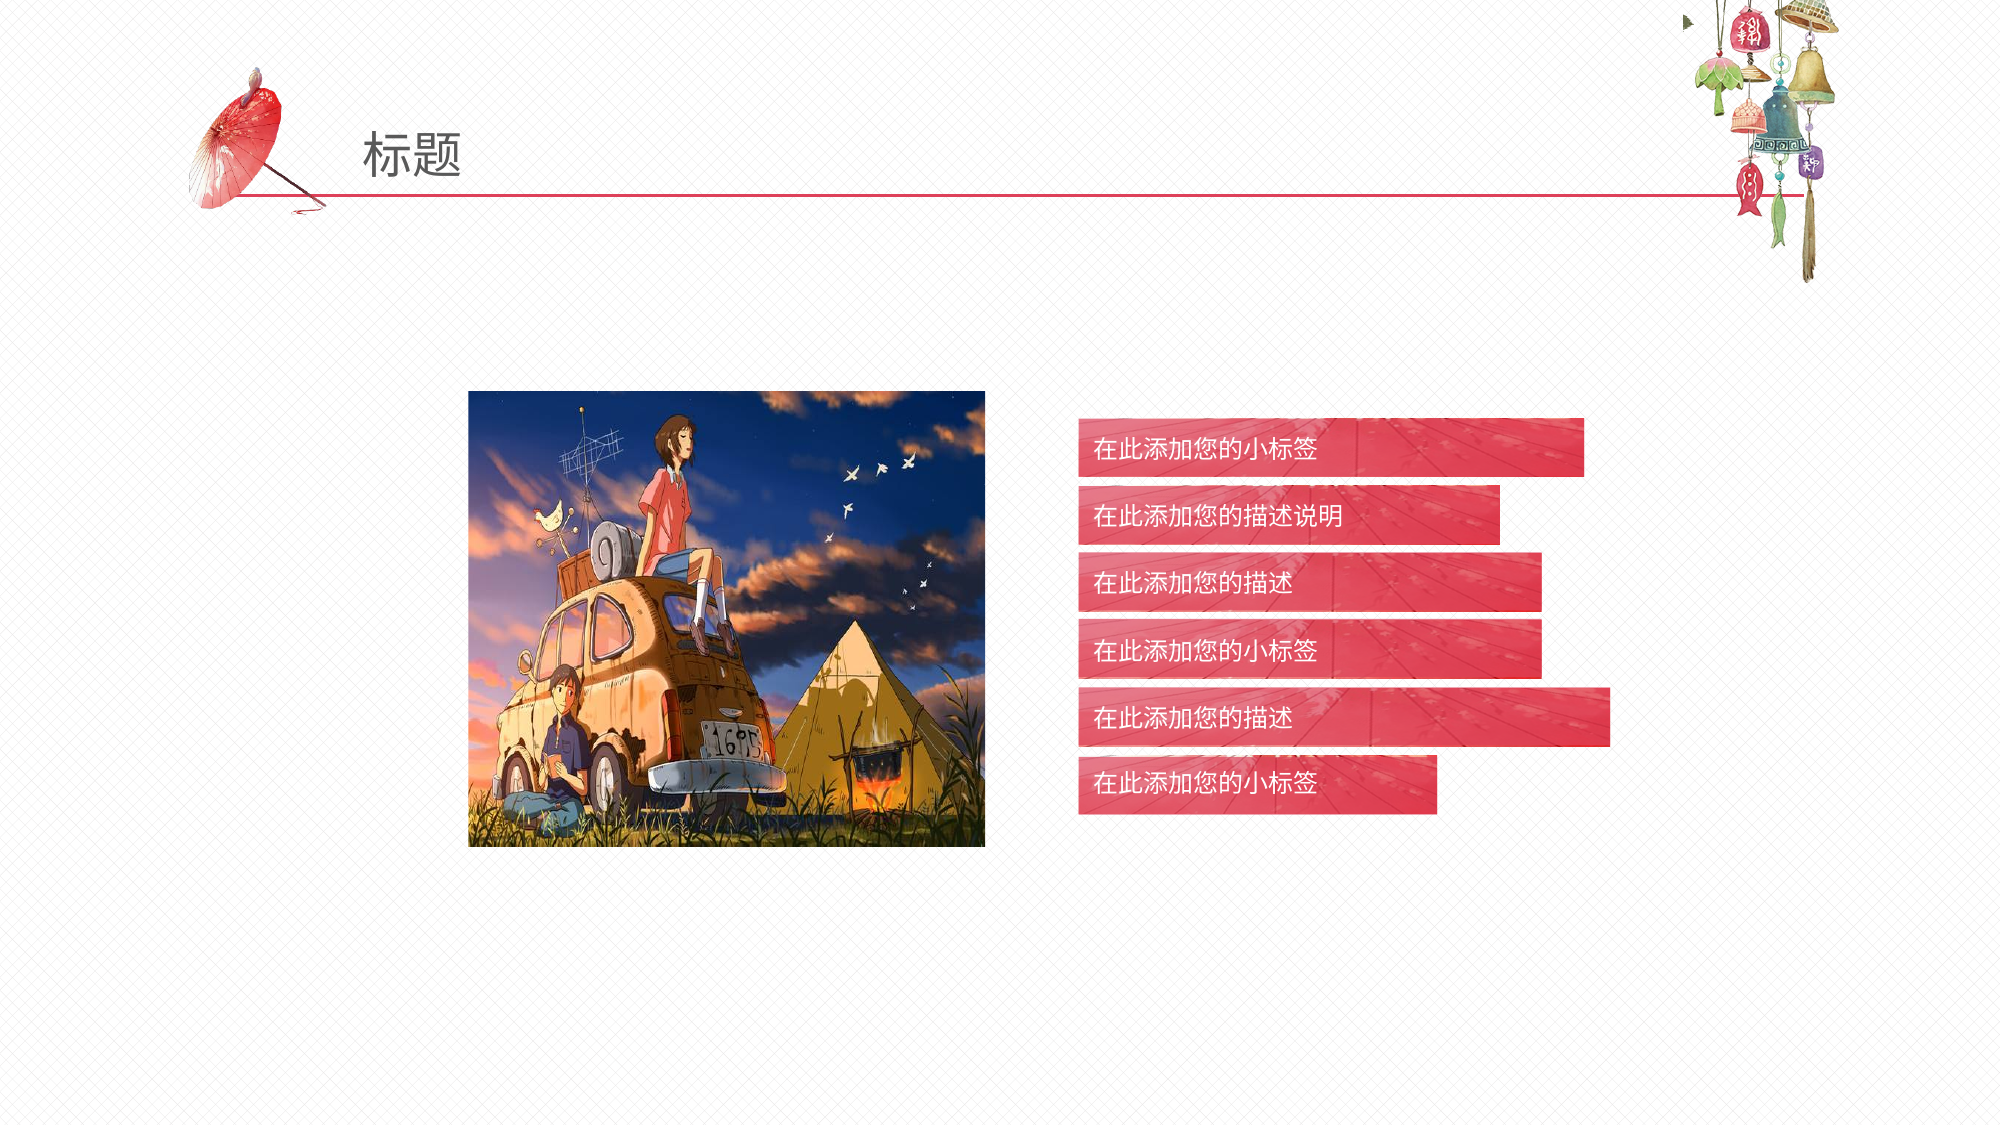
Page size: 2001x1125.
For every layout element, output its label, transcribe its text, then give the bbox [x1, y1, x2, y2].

text_box 标题 [331, 116, 506, 192]
text_box [1077, 618, 1543, 678]
text_box 在此添加您的描述说明 [1085, 496, 1458, 535]
picture [178, 41, 331, 230]
text_box 在此添加您的小标签 [1085, 429, 1467, 468]
text_box [468, 391, 986, 847]
text_box 在此添加您的描述 [1085, 698, 1555, 737]
text_box 在此添加您的描述 [1085, 563, 1475, 603]
text_box [1077, 756, 1438, 816]
text_box [1077, 485, 1501, 545]
text_box 在此添加您的小标签 [1085, 763, 1385, 803]
text_box 在此添加您的小标签 [1085, 631, 1503, 670]
text_box [1077, 686, 1611, 746]
text_box [1077, 551, 1543, 611]
picture [1683, 0, 1888, 307]
text_box [1078, 418, 1585, 478]
